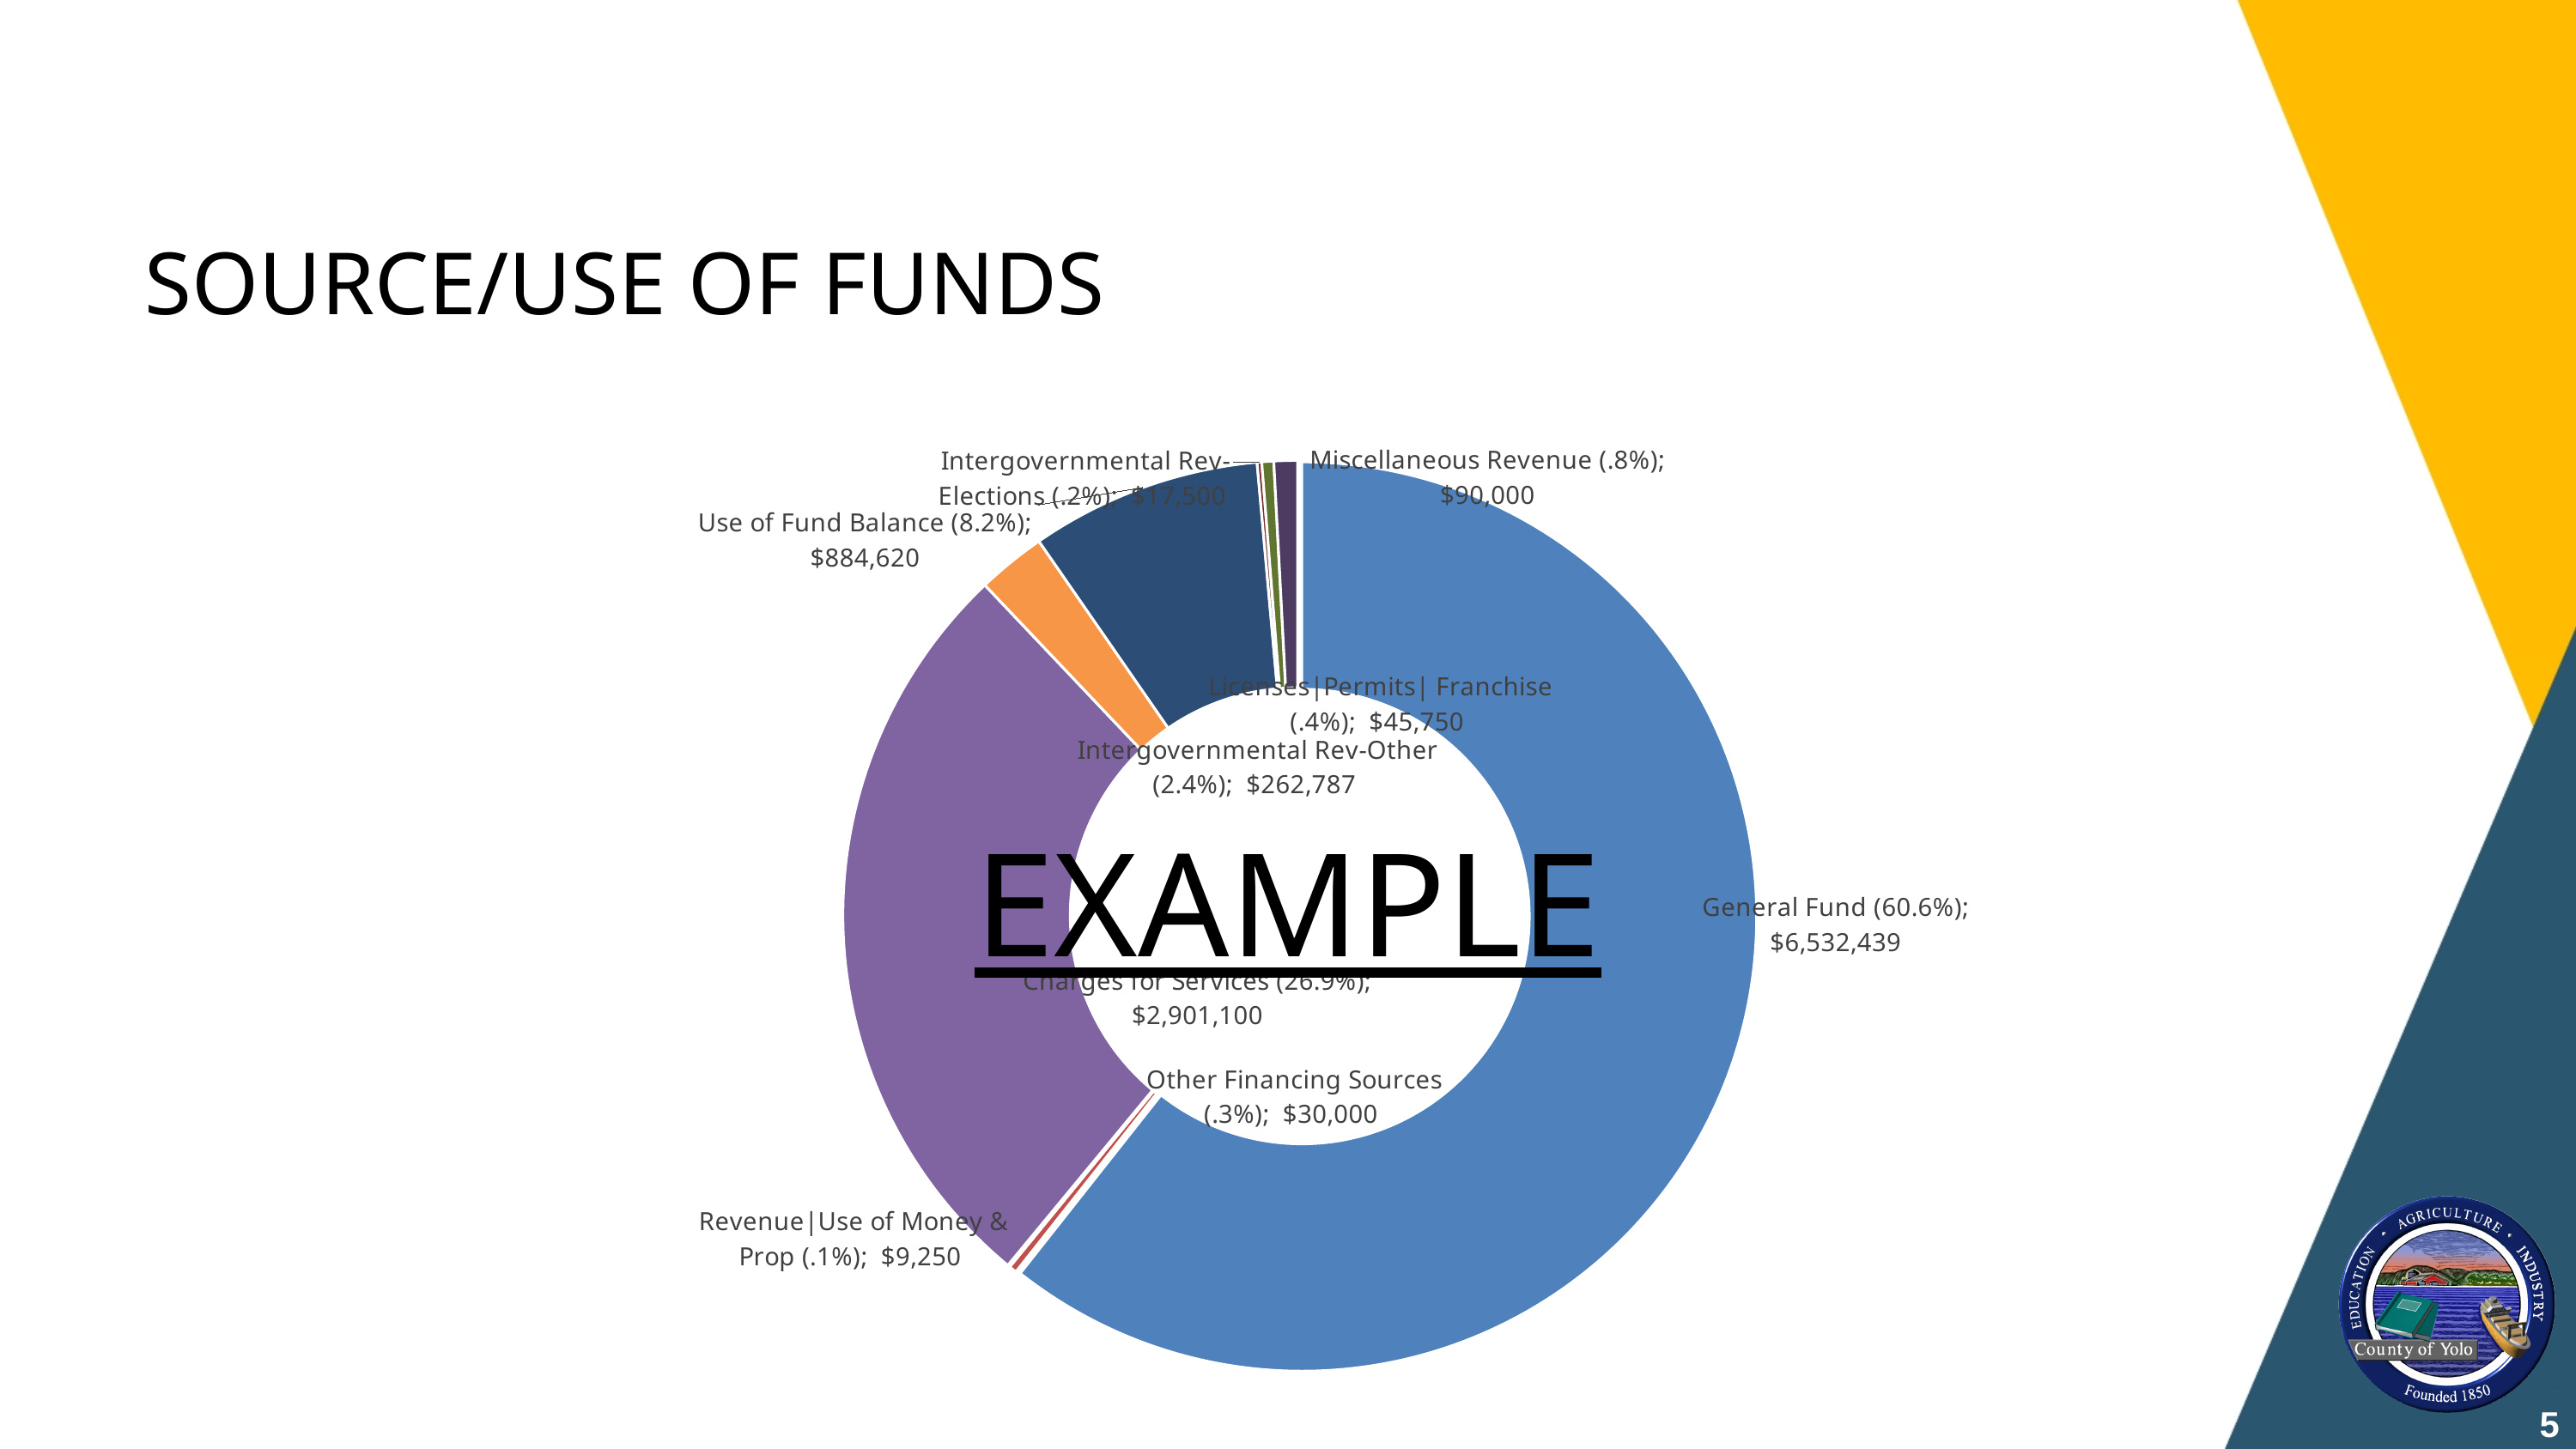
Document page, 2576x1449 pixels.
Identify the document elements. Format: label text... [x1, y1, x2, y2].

text_box SOURCE/USE OF FUNDS [144, 234, 1213, 332]
picture [0, 0, 2576, 1449]
chart [466, 366, 2110, 1446]
slide_number 5 [2271, 1397, 2573, 1449]
